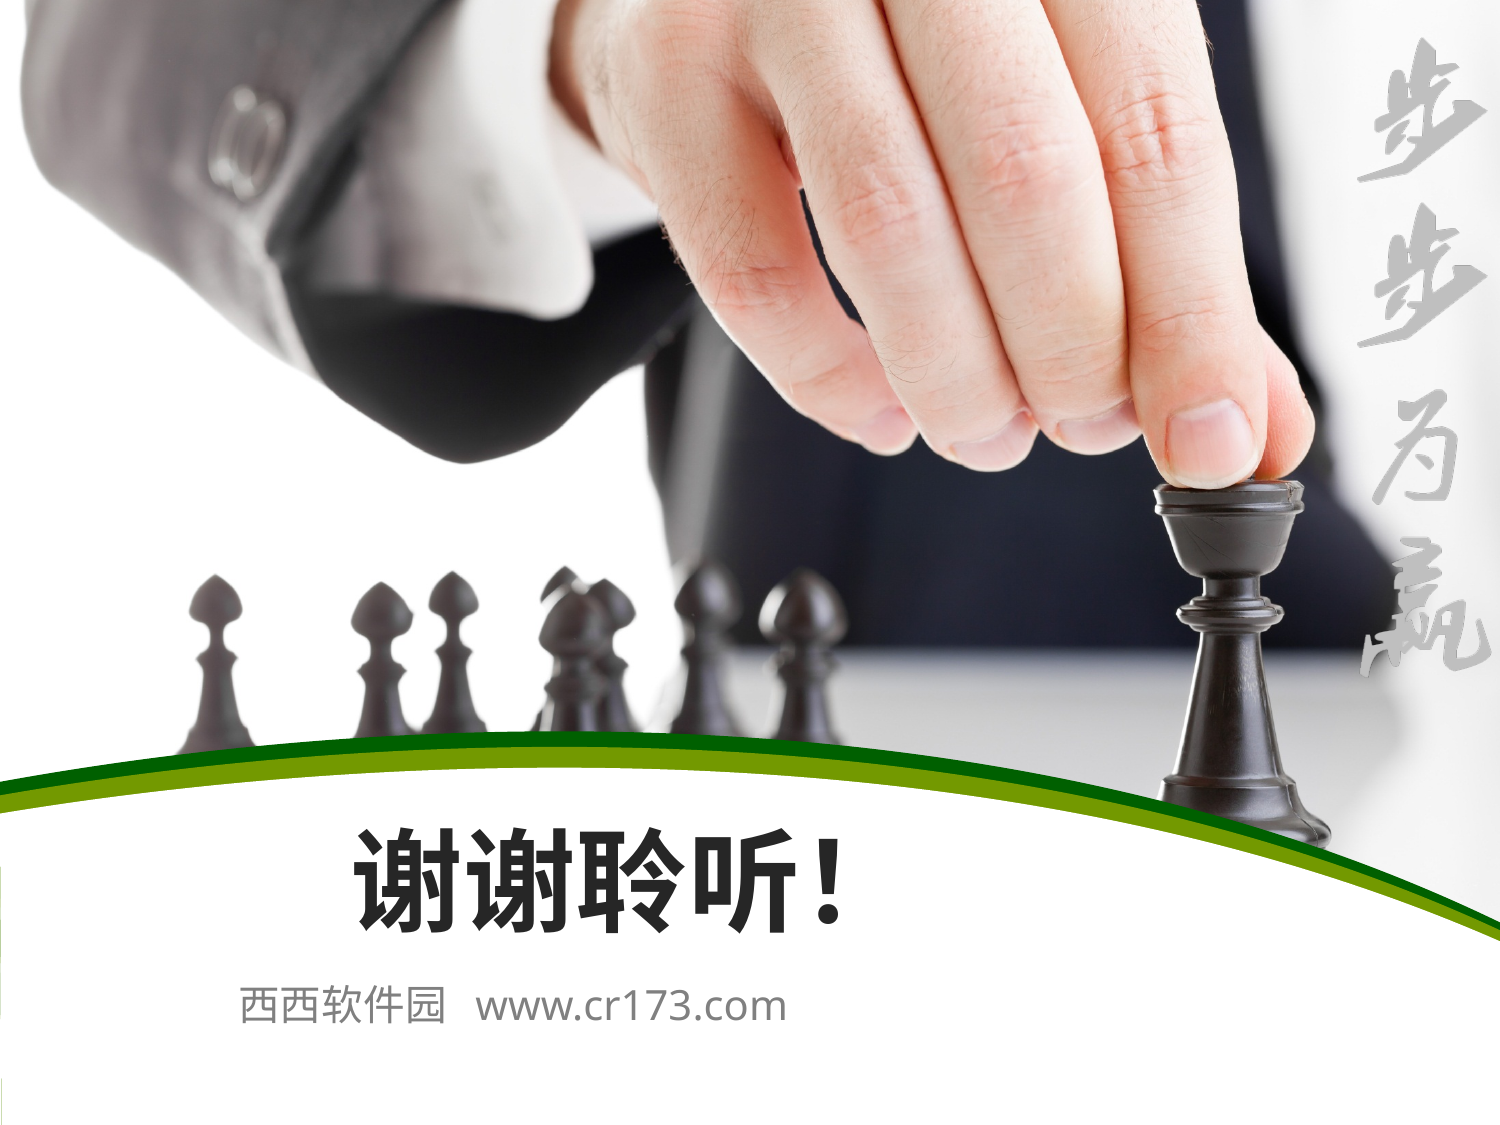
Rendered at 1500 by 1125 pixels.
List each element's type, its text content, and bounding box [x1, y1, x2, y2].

text_box 西西软件园 www.cr173.com [223, 966, 916, 1037]
text_box 谢谢聆听！ [206, 786, 1058, 992]
picture [0, 0, 1500, 921]
